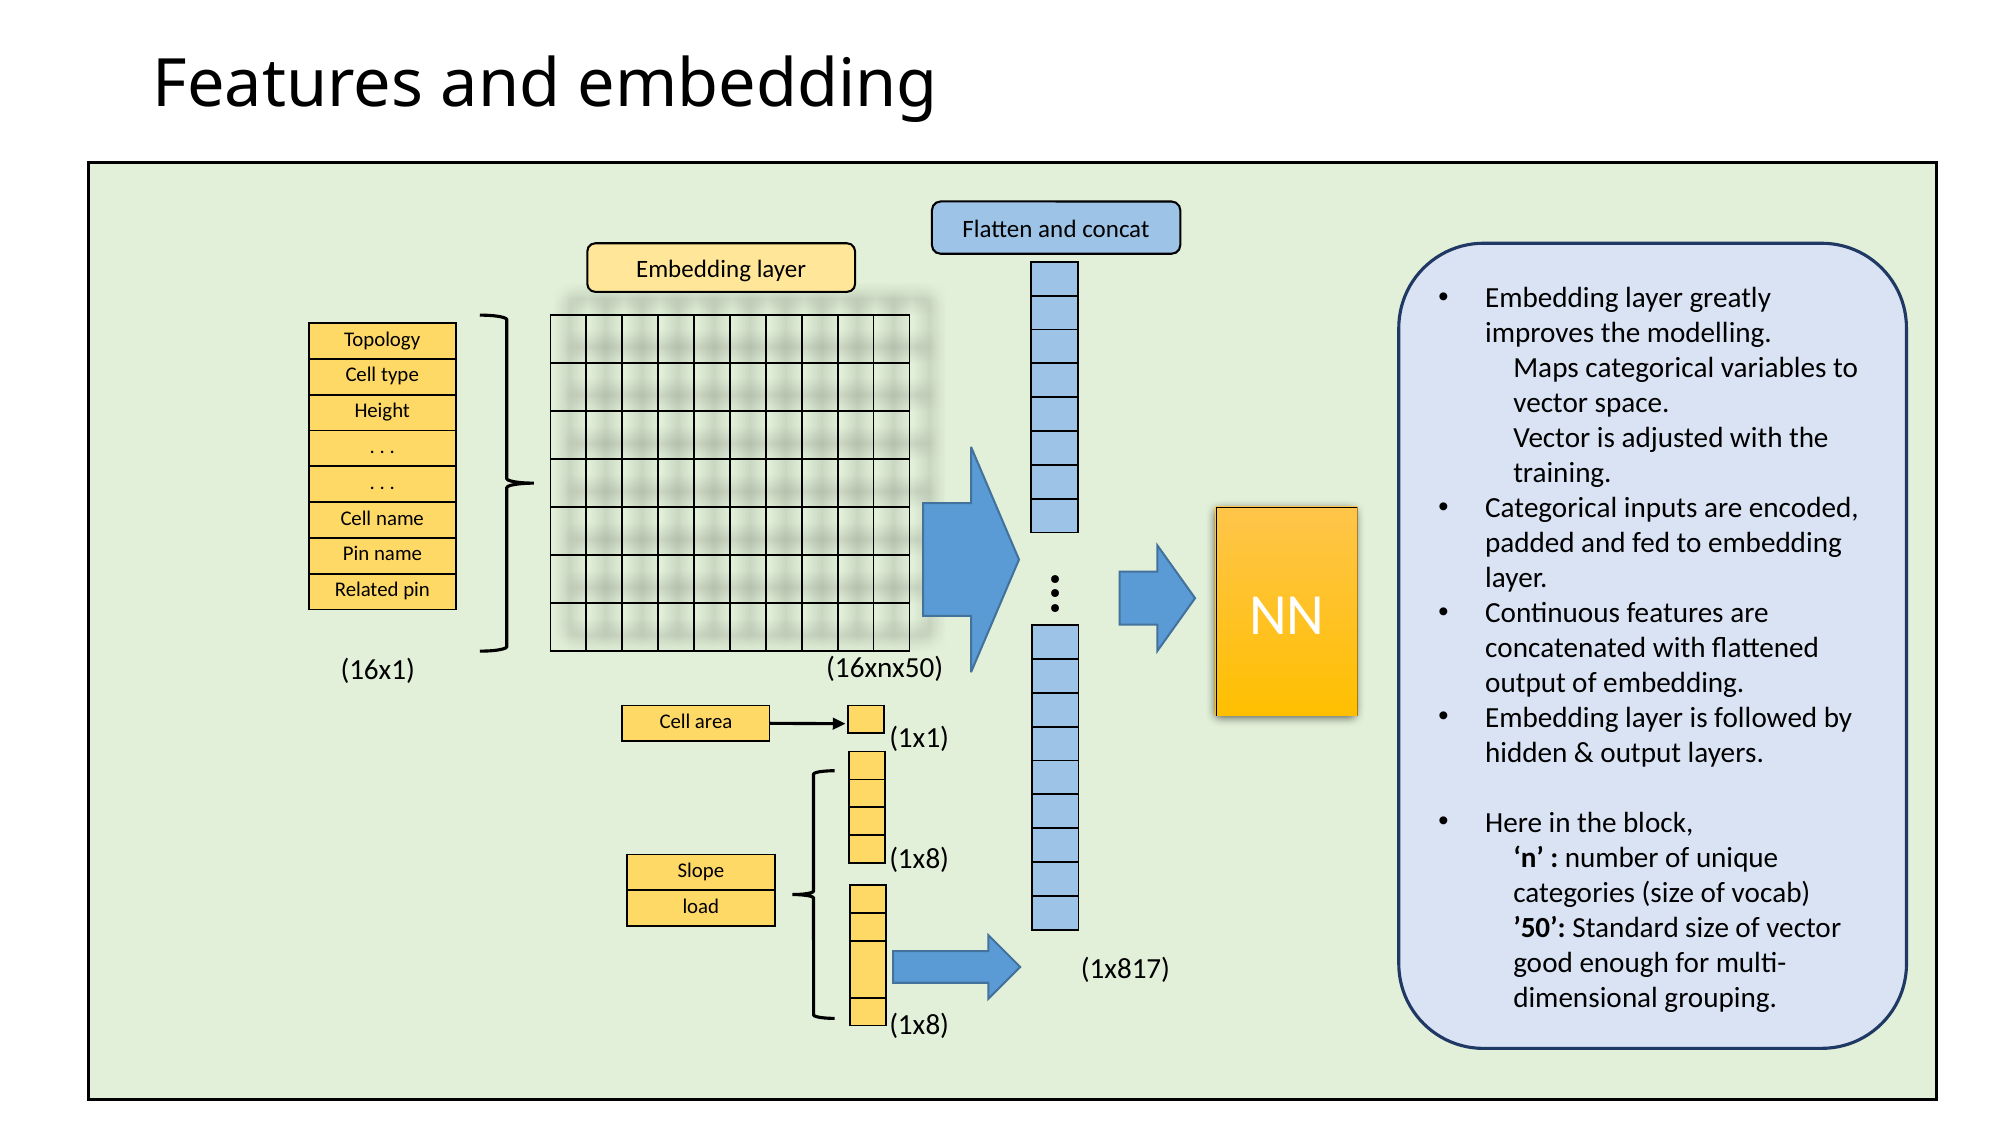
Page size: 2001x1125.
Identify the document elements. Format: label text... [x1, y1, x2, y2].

table_cell [1032, 297, 1077, 329]
table_cell [803, 364, 837, 410]
table_cell [1033, 829, 1078, 861]
table_cell [695, 364, 729, 410]
text_box (1x1) [874, 711, 979, 761]
table_cell [731, 412, 765, 458]
table_cell [623, 556, 657, 602]
table_cell . . . [310, 467, 455, 501]
table_cell Related pin [310, 575, 455, 609]
table_header [839, 316, 873, 362]
text_box [792, 770, 835, 1019]
table_cell [659, 508, 693, 554]
table_header [1032, 263, 1077, 295]
table_cell [767, 460, 801, 506]
table_cell [659, 412, 693, 458]
text_box [87, 161, 1938, 1100]
table_header [849, 706, 883, 732]
table_cell [851, 914, 885, 940]
text_box (16x1) [325, 643, 433, 693]
table_header [851, 886, 885, 912]
text_box [1118, 542, 1197, 655]
table_cell [551, 364, 585, 410]
table_cell [1032, 364, 1077, 396]
table_cell [1032, 398, 1077, 430]
text_box [479, 314, 534, 652]
text_box (16xnx50) [811, 641, 964, 691]
table_cell load [628, 891, 774, 925]
table_cell [874, 364, 909, 410]
table_cell [767, 364, 801, 410]
table_header [623, 316, 657, 362]
table_cell [587, 556, 621, 602]
table_cell Height [310, 396, 455, 430]
table_header [767, 316, 801, 362]
table_cell [659, 604, 693, 650]
table_cell [803, 508, 837, 554]
table_cell [695, 556, 729, 602]
table_cell [803, 556, 837, 602]
table_cell [623, 412, 657, 458]
table_cell Cell name [310, 503, 455, 537]
table_cell [695, 604, 729, 650]
table_cell [874, 556, 909, 602]
table_cell [731, 508, 765, 554]
table_cell [587, 460, 621, 506]
text_box (1x8) [874, 831, 1001, 882]
text_box Embedding layer greatly improves the modelling. Maps categorical variables to vector space. Vector is adjusted with the training. Categorical inputs are encoded, padded and fed to embedding layer. Continuous features are concatenated with flattened output of embedding. Embedding layer is followed by hidden & output layers. Here in the block, ‘n’ : number of unique categories (size of vocab) ’50’: Standard size of vector good enough for multi-dimensional grouping. [1397, 242, 1908, 1050]
table_cell [850, 808, 884, 834]
table_cell [587, 412, 621, 458]
table_cell [623, 604, 657, 650]
table_cell [874, 412, 909, 458]
table_cell [1033, 728, 1078, 760]
table_cell [1032, 500, 1077, 532]
table_cell [551, 508, 585, 554]
table_cell [767, 604, 801, 650]
table_cell [623, 508, 657, 554]
table_cell [659, 556, 693, 602]
table_cell [874, 508, 909, 554]
table_cell [551, 460, 585, 506]
table_cell [839, 460, 873, 506]
table_cell [587, 364, 621, 410]
table_cell Cell type [310, 360, 455, 394]
table_cell [659, 364, 693, 410]
table_cell [623, 364, 657, 410]
table_cell [851, 999, 874, 1025]
text_box (1x8) [874, 997, 1001, 1048]
table_cell [587, 604, 621, 650]
text_box [922, 446, 1021, 673]
table_header [874, 316, 909, 362]
table_cell [839, 556, 873, 602]
table_cell [731, 604, 765, 650]
table_cell [839, 604, 873, 641]
table_header [731, 316, 765, 362]
table_cell [623, 460, 657, 506]
table_header [587, 316, 621, 362]
table_cell [839, 508, 873, 554]
picture [1041, 564, 1069, 619]
text_box Flatten and concat [930, 200, 1182, 255]
table_header [659, 316, 693, 362]
table_header Cell area [623, 706, 769, 740]
table_cell [767, 508, 801, 554]
table_cell [803, 460, 837, 506]
table_cell [1032, 432, 1077, 464]
text_box NN [1215, 506, 1358, 716]
table_cell [587, 508, 621, 554]
table_header [850, 752, 884, 779]
table_cell [1032, 330, 1077, 362]
table_cell [1032, 466, 1077, 498]
table_cell [767, 556, 801, 602]
text_box Embedding layer [586, 242, 857, 293]
table_cell Pin name [310, 539, 455, 573]
title Features and embedding [137, 59, 1863, 110]
table_cell [551, 556, 585, 602]
table_cell [731, 364, 765, 410]
table_cell [551, 412, 585, 458]
table_cell [874, 604, 909, 641]
table_cell [1033, 897, 1078, 929]
table_cell [803, 412, 837, 458]
table_cell [1033, 694, 1078, 726]
table_cell [659, 460, 693, 506]
table_cell [1033, 863, 1078, 895]
table_header Topology [310, 324, 455, 358]
table_cell [850, 836, 874, 862]
table_cell [1033, 795, 1078, 827]
table_header [803, 316, 837, 362]
table_cell [551, 604, 585, 650]
table_header [1033, 626, 1078, 658]
table_cell [695, 412, 729, 458]
table_cell [1033, 660, 1078, 692]
table_cell [839, 364, 873, 410]
table_header [551, 316, 585, 362]
table_cell [695, 508, 729, 554]
table_cell [850, 780, 884, 806]
table_cell [695, 460, 729, 506]
table_header [695, 316, 729, 362]
table_cell [803, 604, 837, 650]
text_box [892, 932, 1022, 997]
table_cell . . . [310, 431, 455, 465]
text_box (1x817) [1066, 942, 1208, 992]
table_cell [874, 460, 909, 506]
table_cell [767, 412, 801, 458]
table_cell [731, 460, 765, 506]
table_cell [731, 556, 765, 602]
table_header Slope [628, 855, 774, 889]
table_cell [851, 942, 885, 997]
table_cell [839, 412, 873, 458]
table_cell [1033, 761, 1078, 793]
